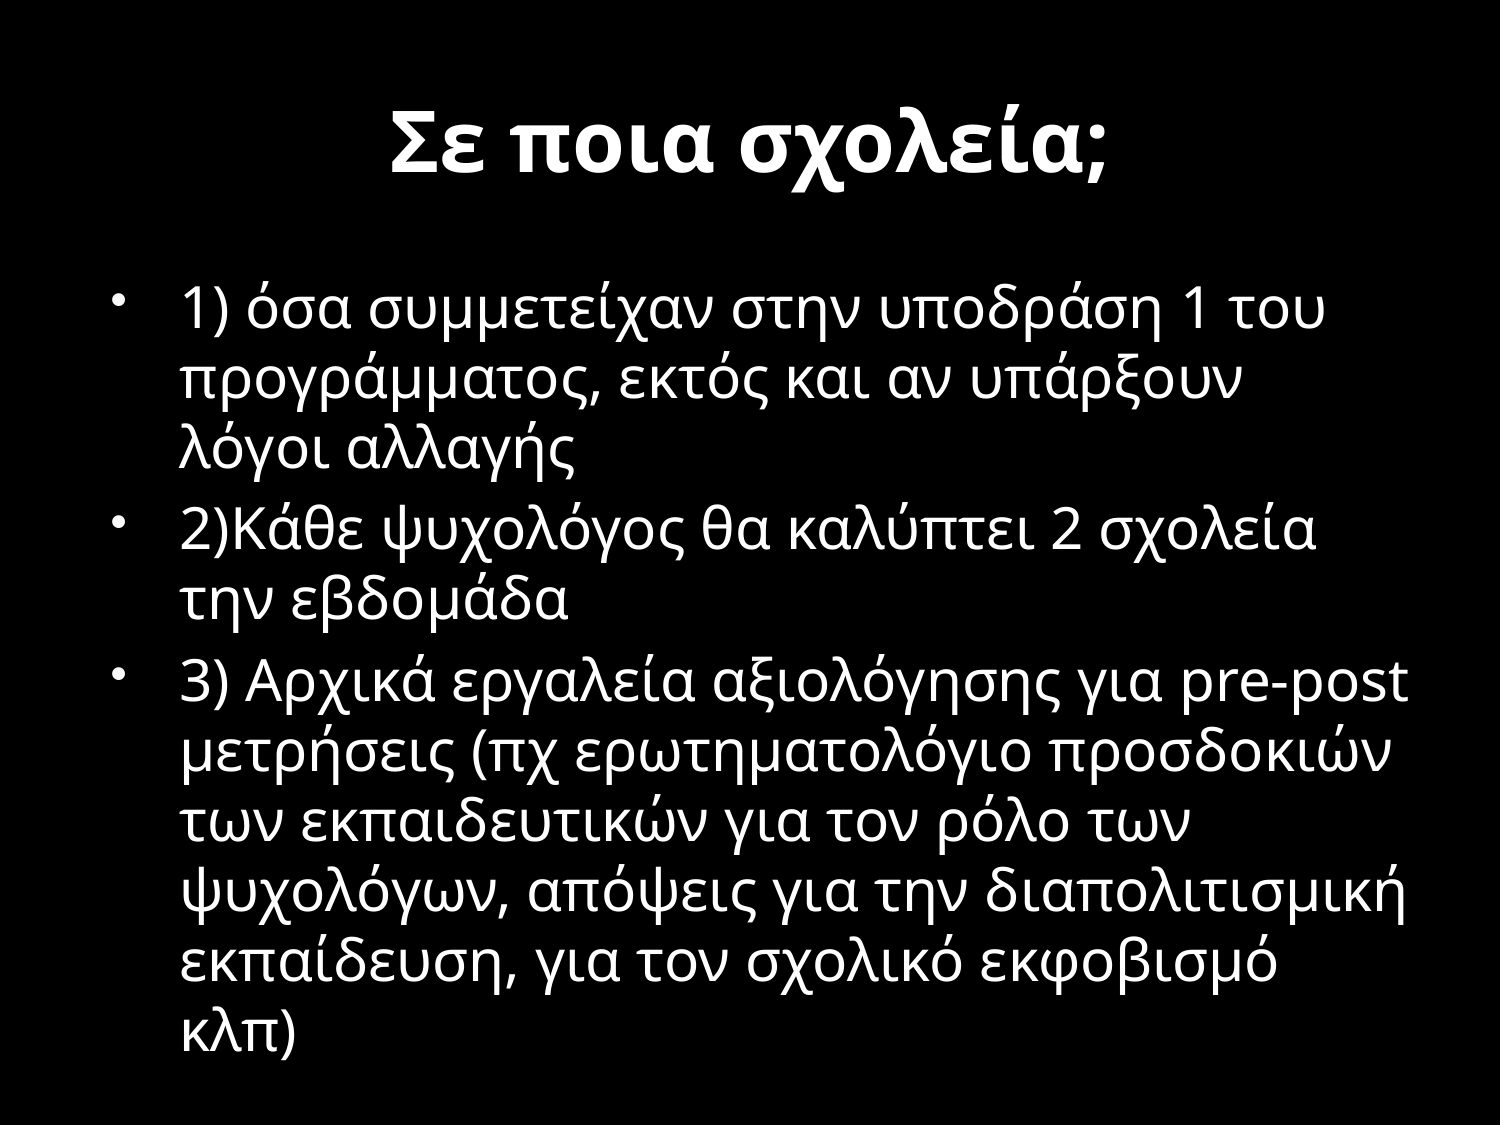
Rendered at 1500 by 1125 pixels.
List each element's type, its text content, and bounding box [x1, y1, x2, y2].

title Σε ποια σχολεία; [75, 45, 1425, 233]
list 1) όσα συμμετείχαν στην υποδράση 1 του προγράμματος, εκτός και αν υπάρξουν λόγοι αλλαγής 2)Κάθε ψυχολόγος θα καλύπτει 2 σχολεία την εβδομάδα 3) Αρχικά εργαλεία αξιολόγησης για pre-post μετρήσεις (πχ ερωτηματολόγιο προσδοκιών των εκπαιδευτικών για τον ρόλο των ψυχολόγων, απόψεις για την διαπολιτισμική εκπαίδευση, για τον σχολικό εκφοβισμό κλπ) [75, 262, 1425, 1035]
